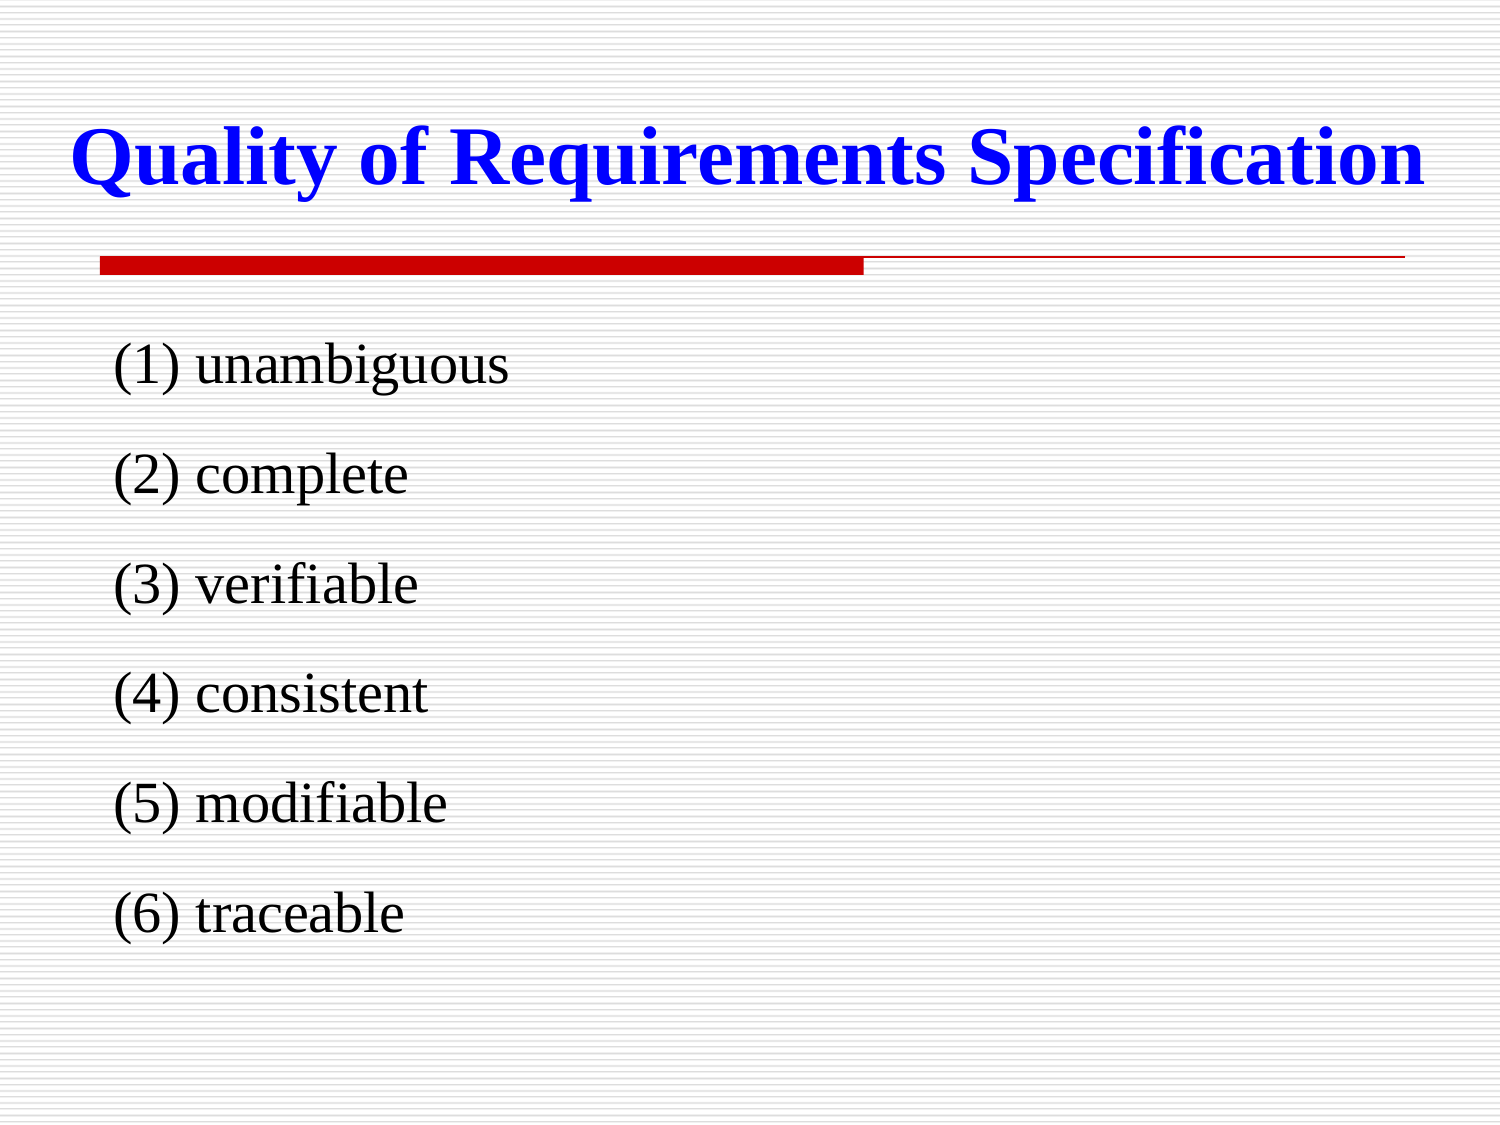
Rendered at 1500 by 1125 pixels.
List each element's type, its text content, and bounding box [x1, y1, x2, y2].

list (1) unambiguous (2) complete (3) verifiable (4) consistent (5) modifiable (6) traceable [53, 289, 1500, 1089]
title Quality of Requirements Specification [53, 45, 1500, 210]
picture [0, 0, 1500, 1125]
